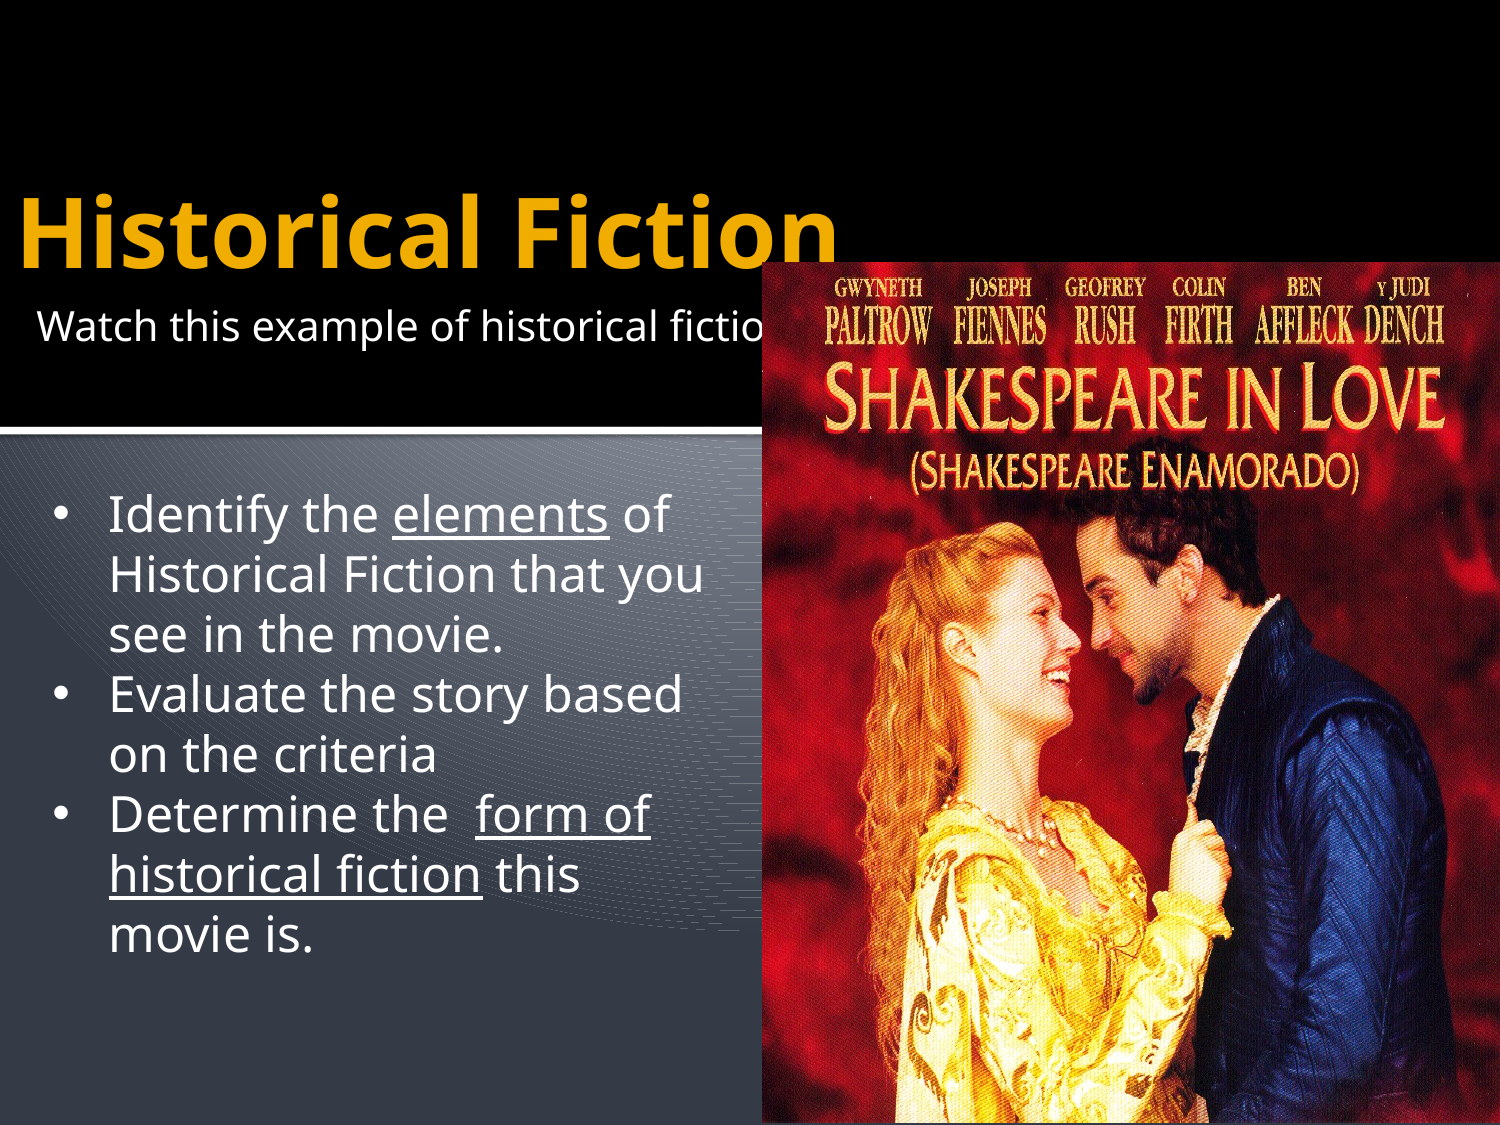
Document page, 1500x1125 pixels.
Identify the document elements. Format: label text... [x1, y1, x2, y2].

title Historical Fiction [0, 19, 1315, 288]
list Watch this example of historical fiction [12, 299, 756, 413]
text_box Identify the elements of Historical Fiction that you see in the movie. Evaluate the story based on the criteria Determine the form of historical fiction this movie is. [37, 474, 725, 970]
picture [762, 262, 1500, 1123]
